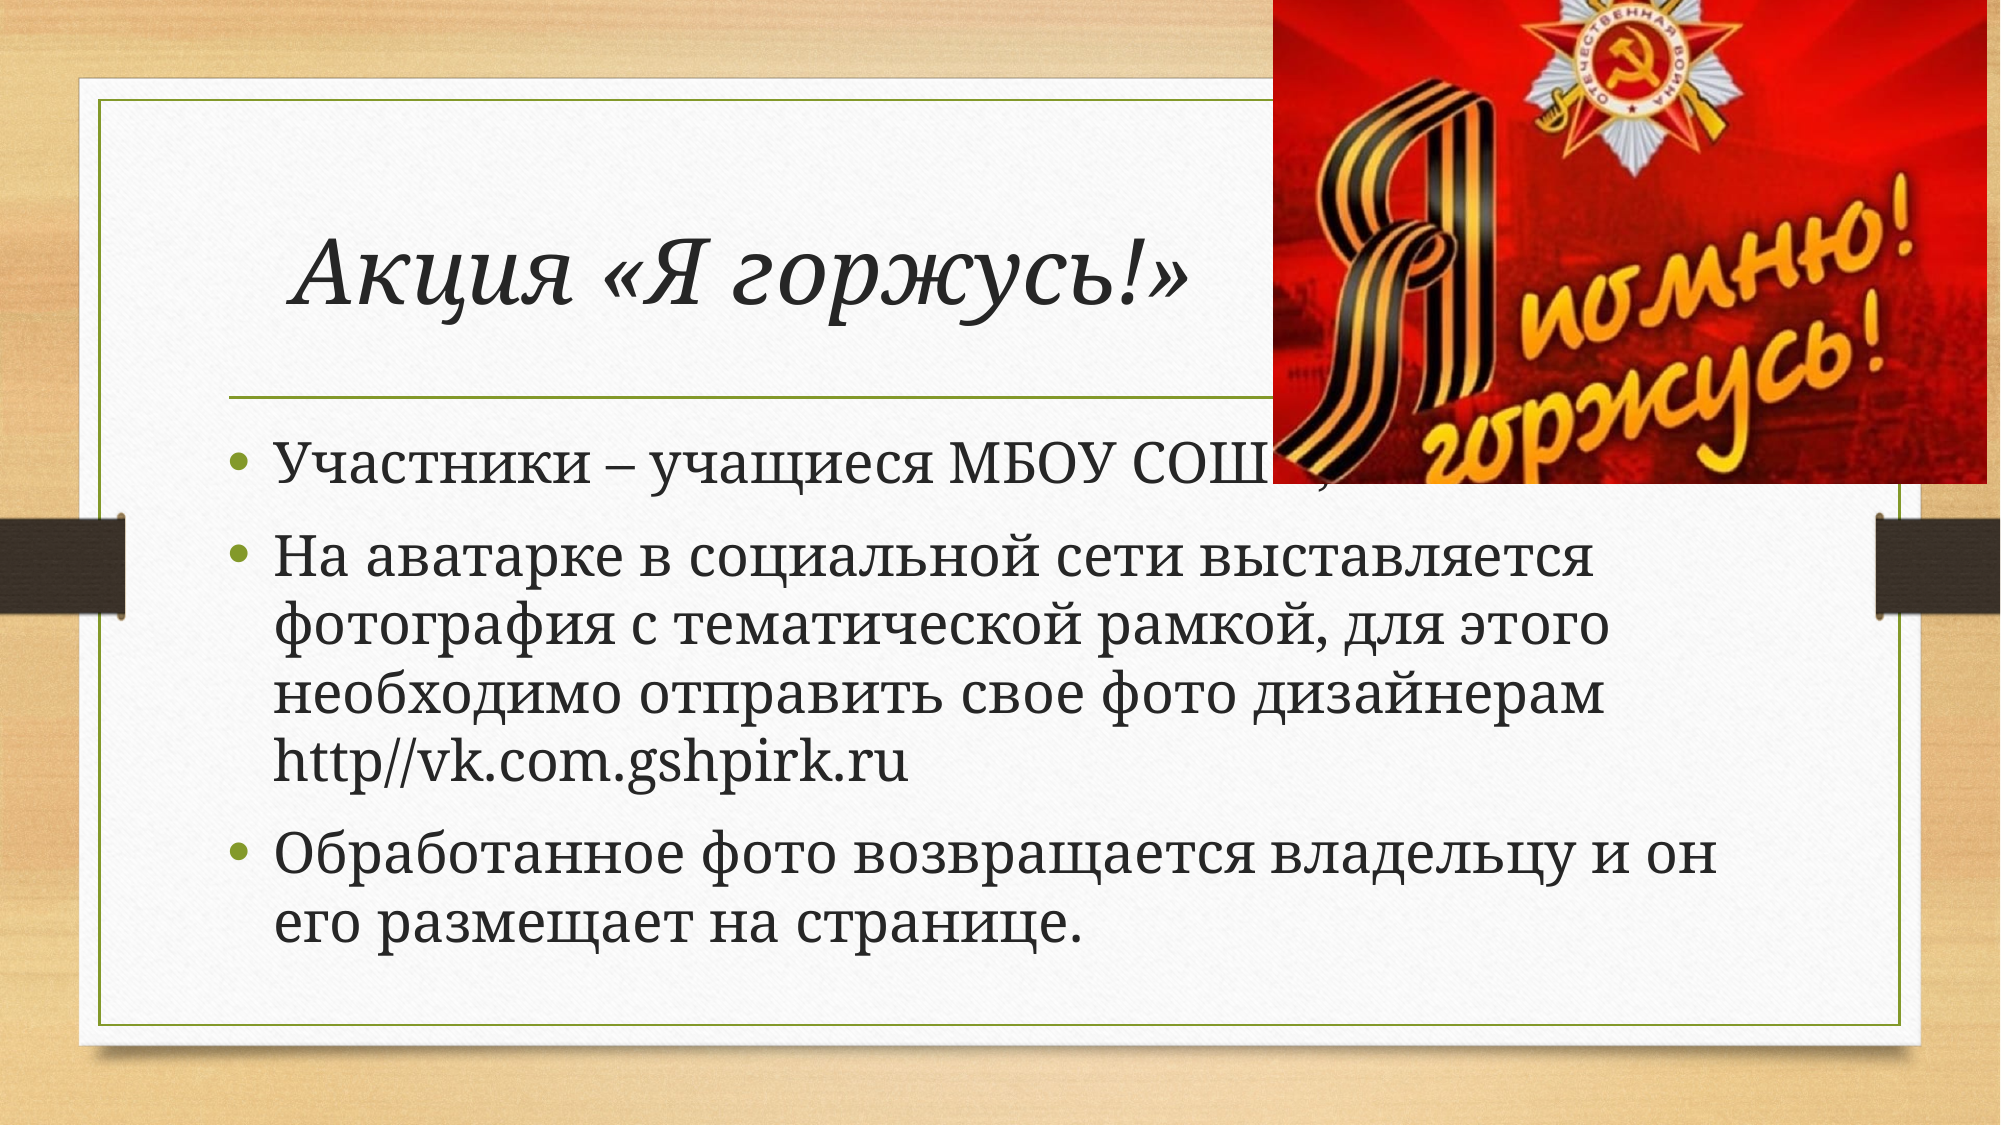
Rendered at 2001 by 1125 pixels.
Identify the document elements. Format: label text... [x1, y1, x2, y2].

title Акция «Я горжусь!» [212, 161, 1273, 375]
picture [0, 0, 2001, 1125]
list Участники – учащиеся МБОУ СОШ 5; На аватарке в социальной сети выставляется фотография с тематической рамкой, для этого необходимо отправить свое фото дизайнерам http//vk.com.gshpirk.ru Обработанное фото возвращается владельцу и он его размещает на странице. [212, 419, 1788, 964]
